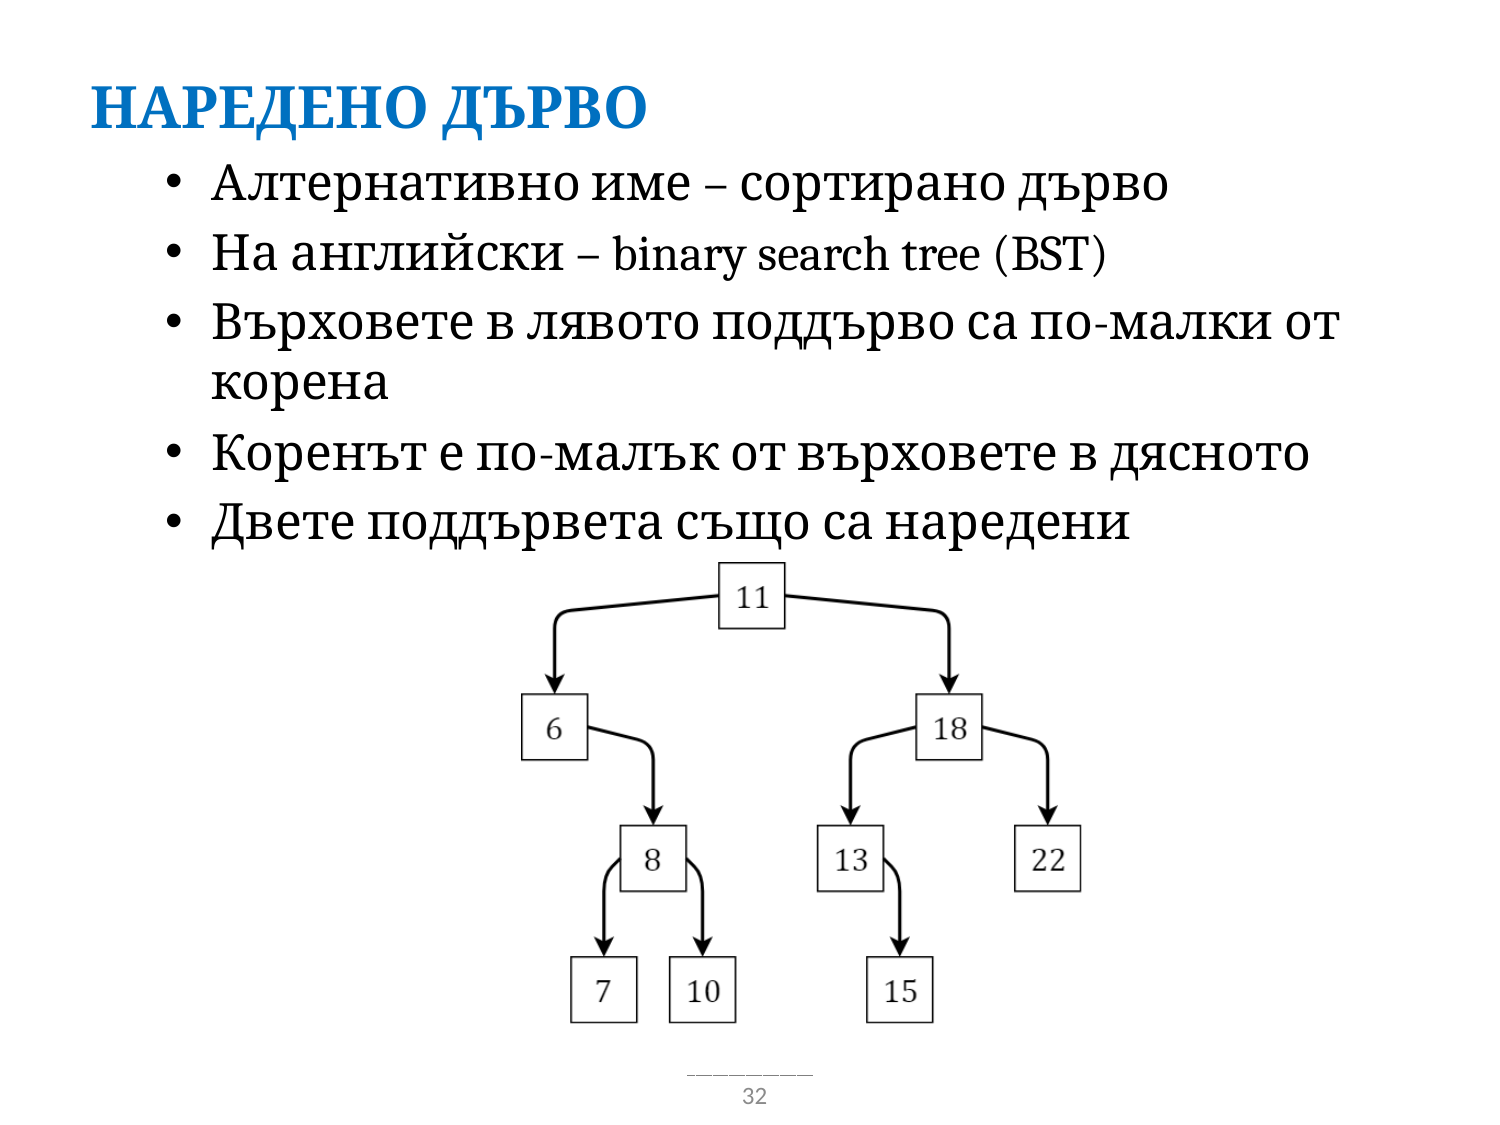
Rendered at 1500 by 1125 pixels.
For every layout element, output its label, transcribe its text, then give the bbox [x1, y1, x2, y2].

picture [520, 562, 1082, 1025]
list Наредено дърво Алтернативно име – сортирано дърво На английски – binary search tree (BST) Върховете в лявото поддърво са по-малки от корена Коренът е по-малък от върховете в дясното Двете поддървета също са наредени [75, 62, 1450, 1063]
slide_number 32 [579, 1065, 930, 1125]
